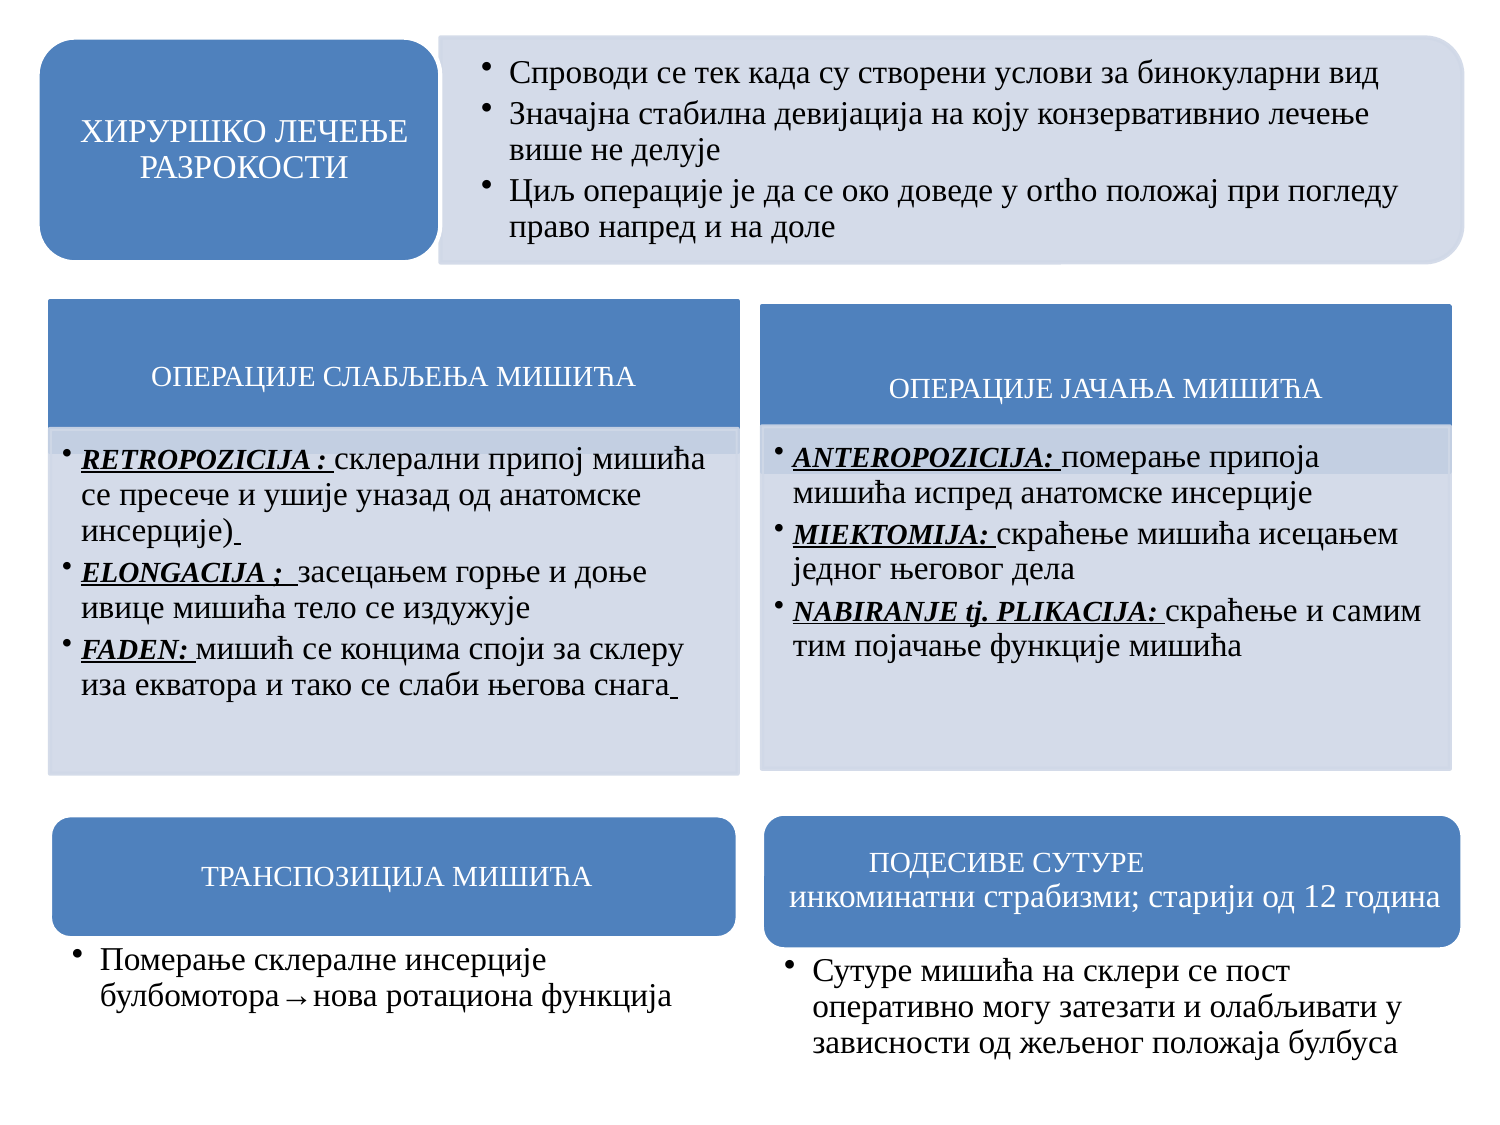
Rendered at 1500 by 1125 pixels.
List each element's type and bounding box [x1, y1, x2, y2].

text_box [761, 299, 1451, 776]
list [761, 812, 1463, 1101]
list [49, 812, 738, 1076]
text_box [37, 37, 1463, 263]
text_box [49, 299, 738, 776]
